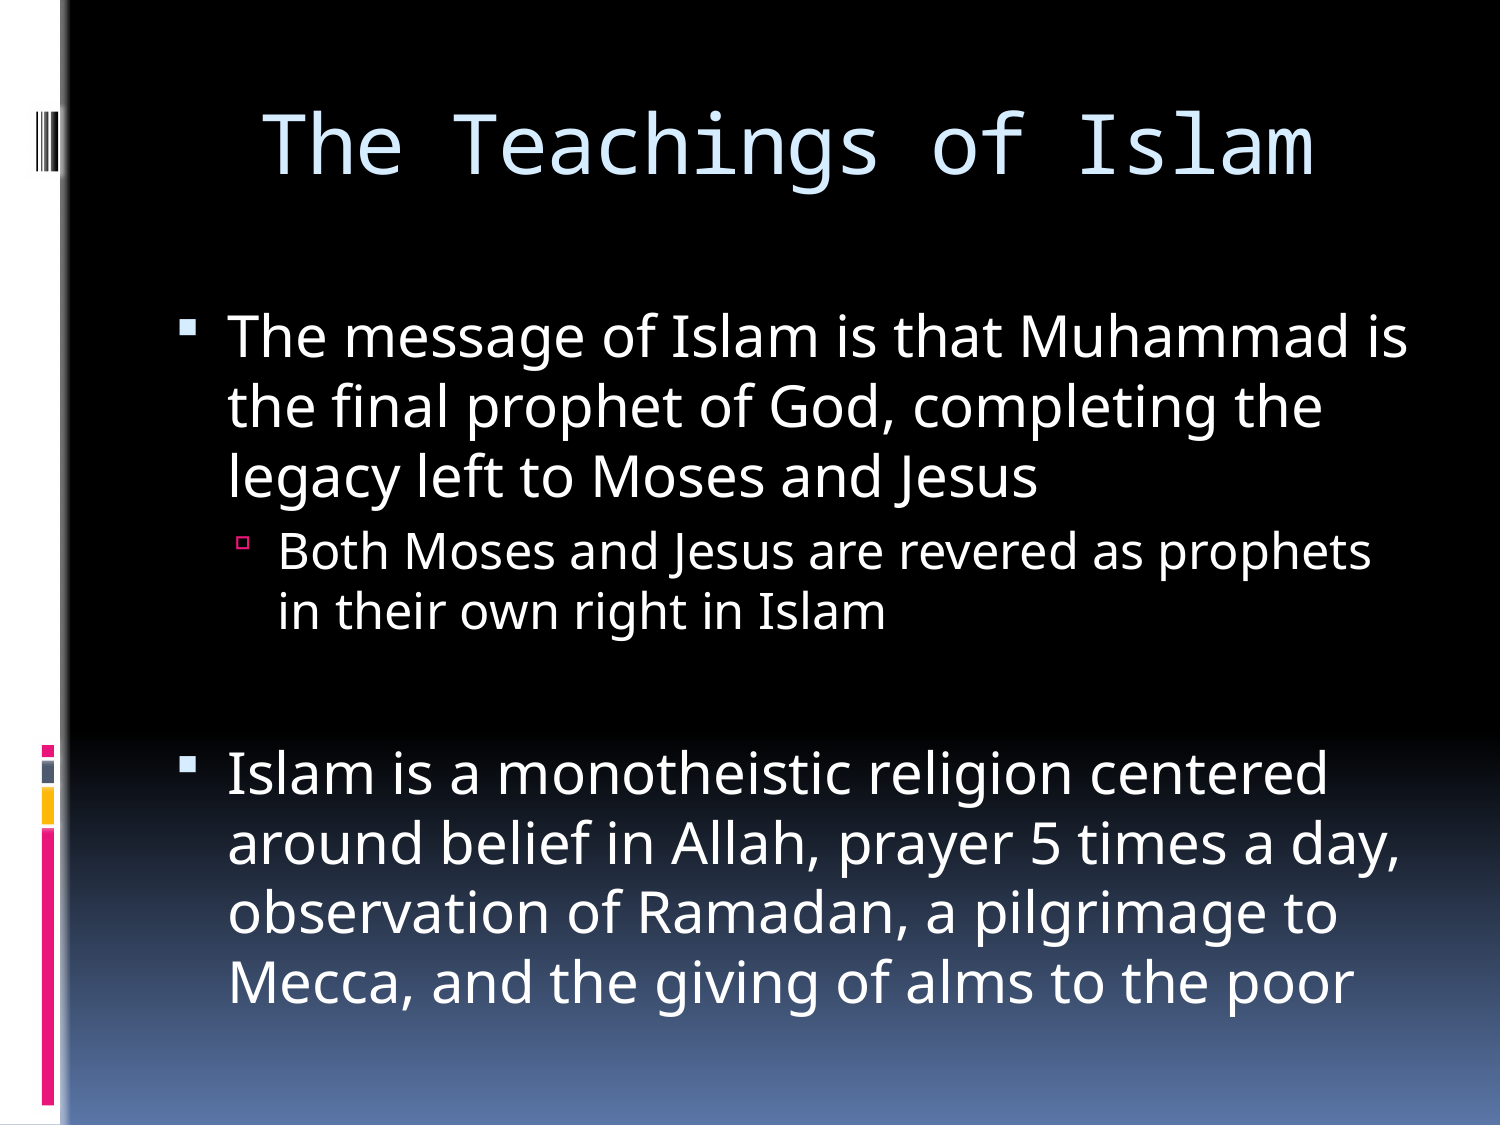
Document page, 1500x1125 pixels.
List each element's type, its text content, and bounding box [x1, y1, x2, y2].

list The message of Islam is that Muhammad is the final prophet of God, completing the legacy left to Moses and Jesus Both Moses and Jesus are revered as prophets in their own right in Islam Islam is a monotheistic religion centered around belief in Allah, prayer 5 times a day, observation of Ramadan, a pilgrimage to Mecca, and the giving of alms to the poor [150, 292, 1425, 1043]
title The Teachings of Islam [150, 83, 1425, 234]
